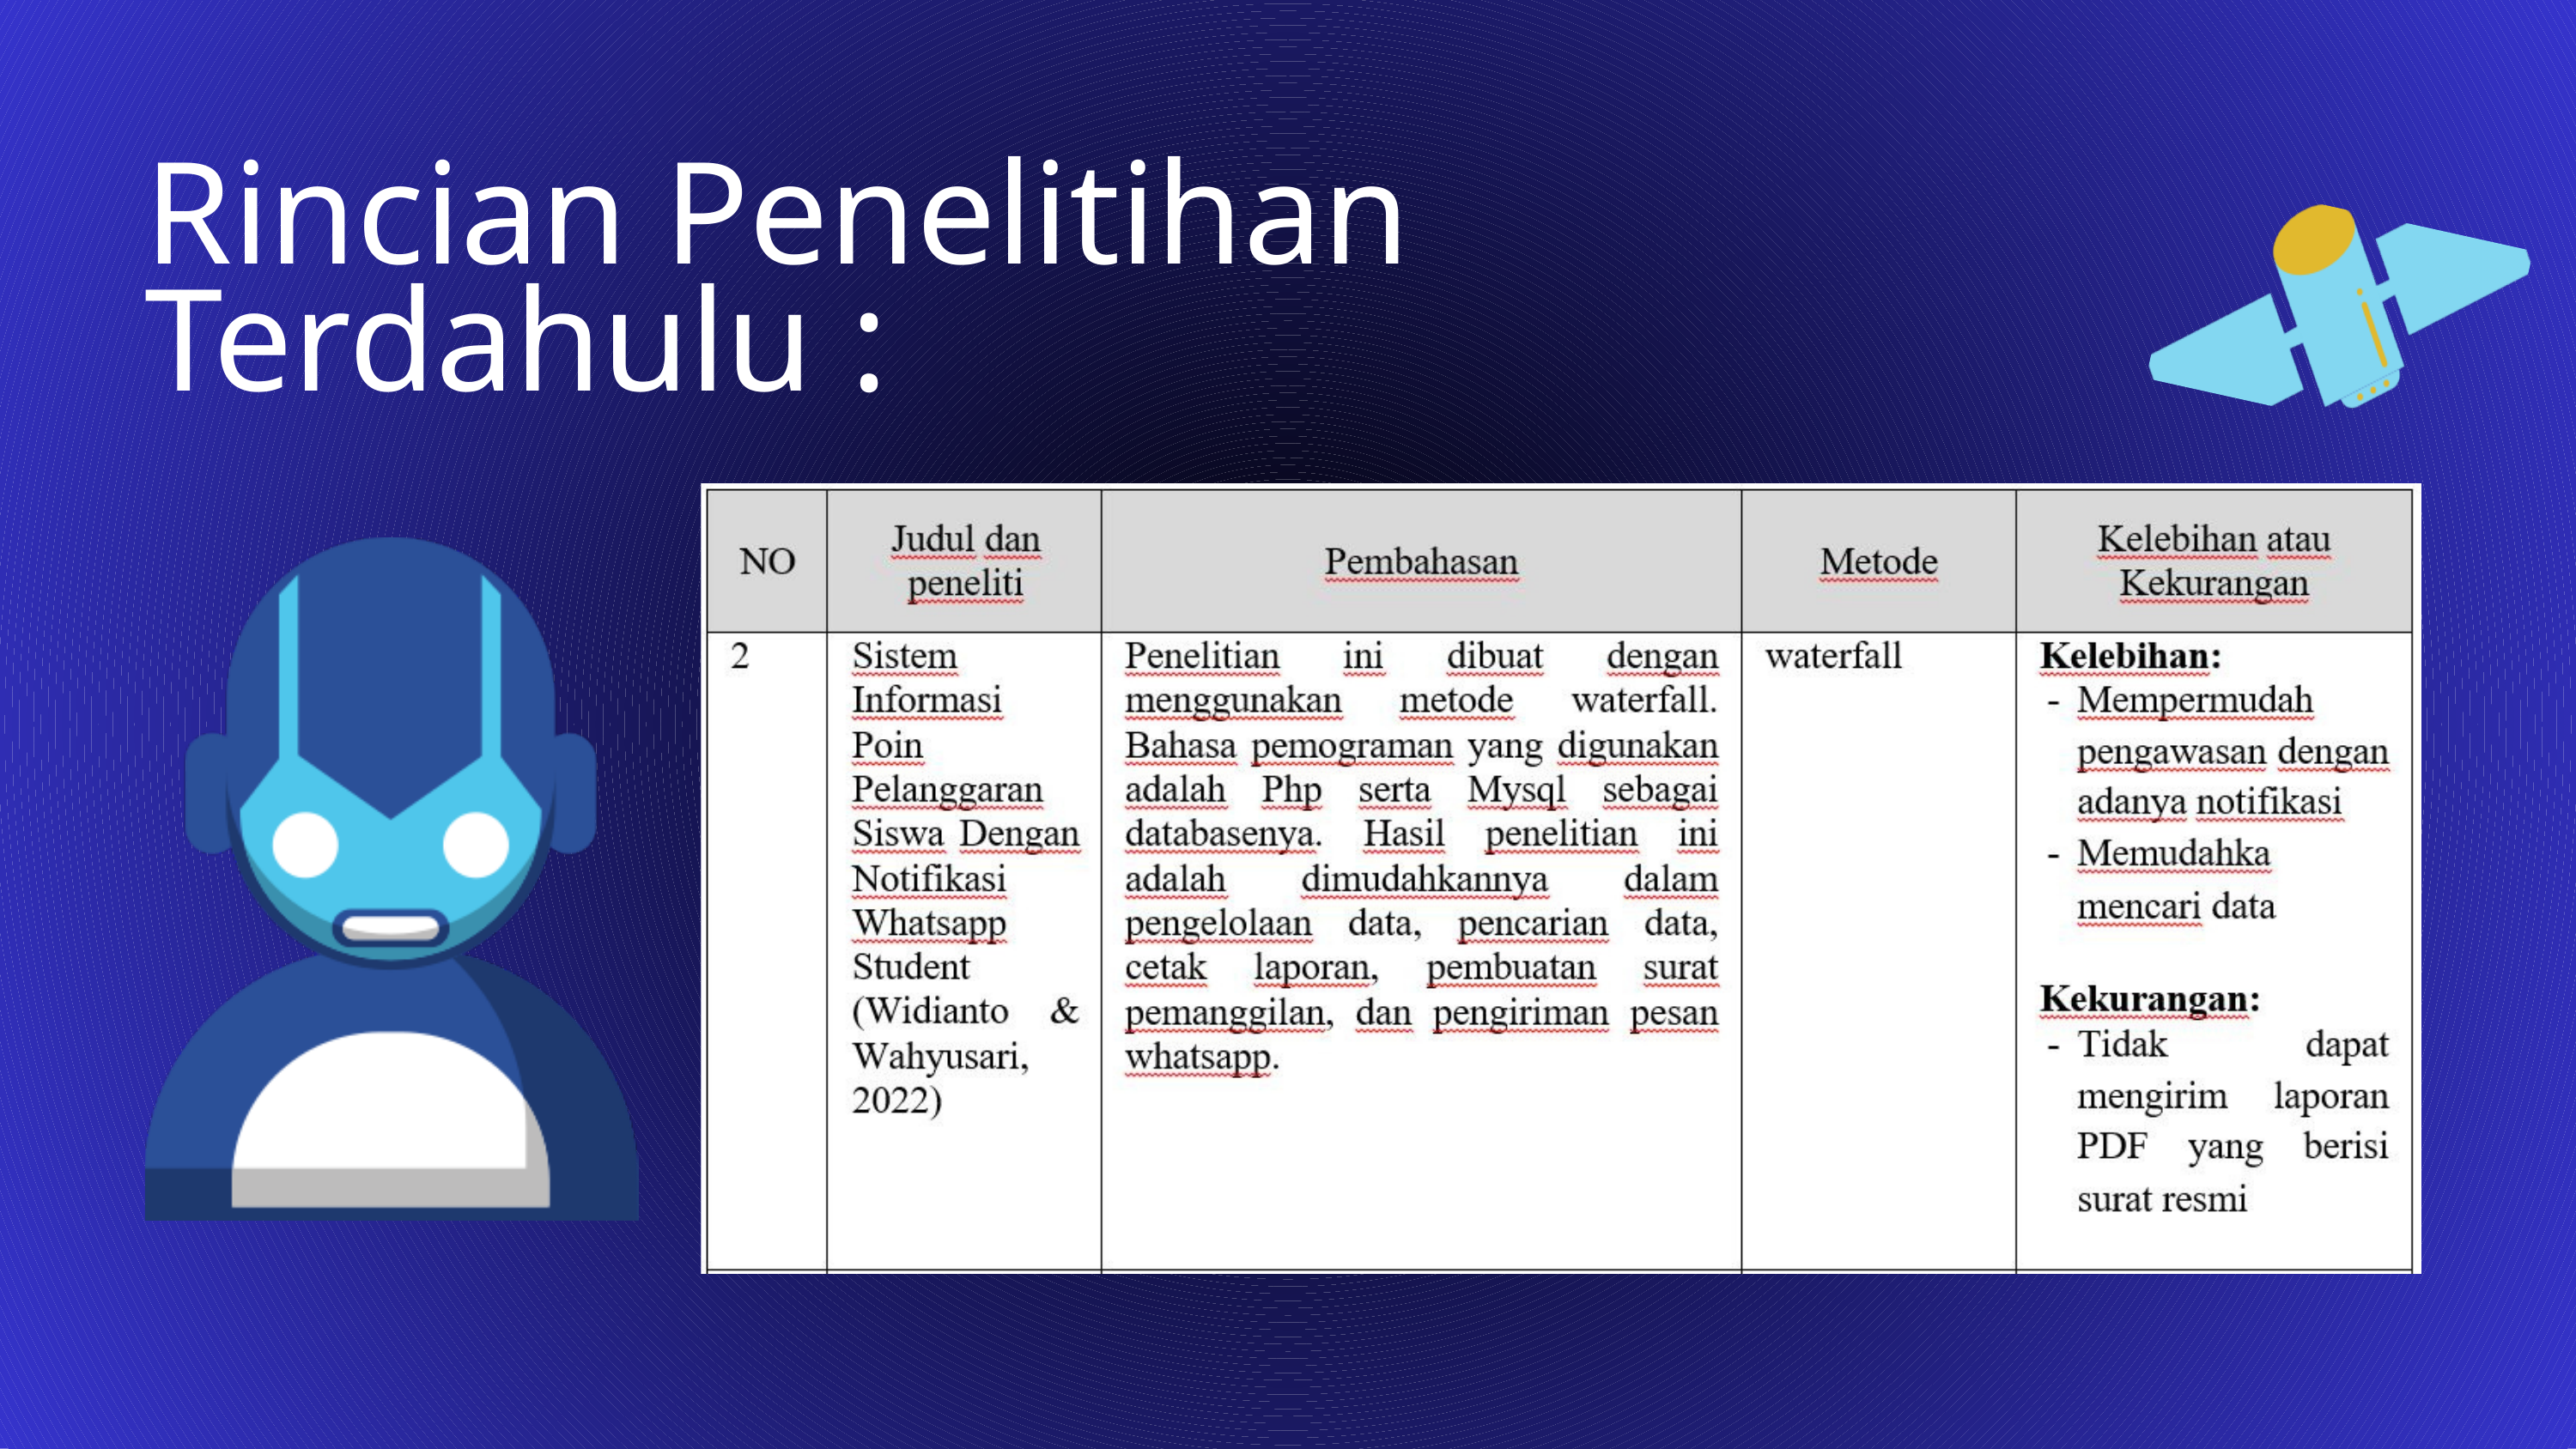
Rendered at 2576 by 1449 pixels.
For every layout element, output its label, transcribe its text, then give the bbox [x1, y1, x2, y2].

text_box [701, 483, 2422, 1274]
text_box Rincian Penelitihan Terdahulu : [144, 165, 2028, 420]
text_box [2146, 175, 2534, 454]
text_box [144, 537, 639, 1221]
